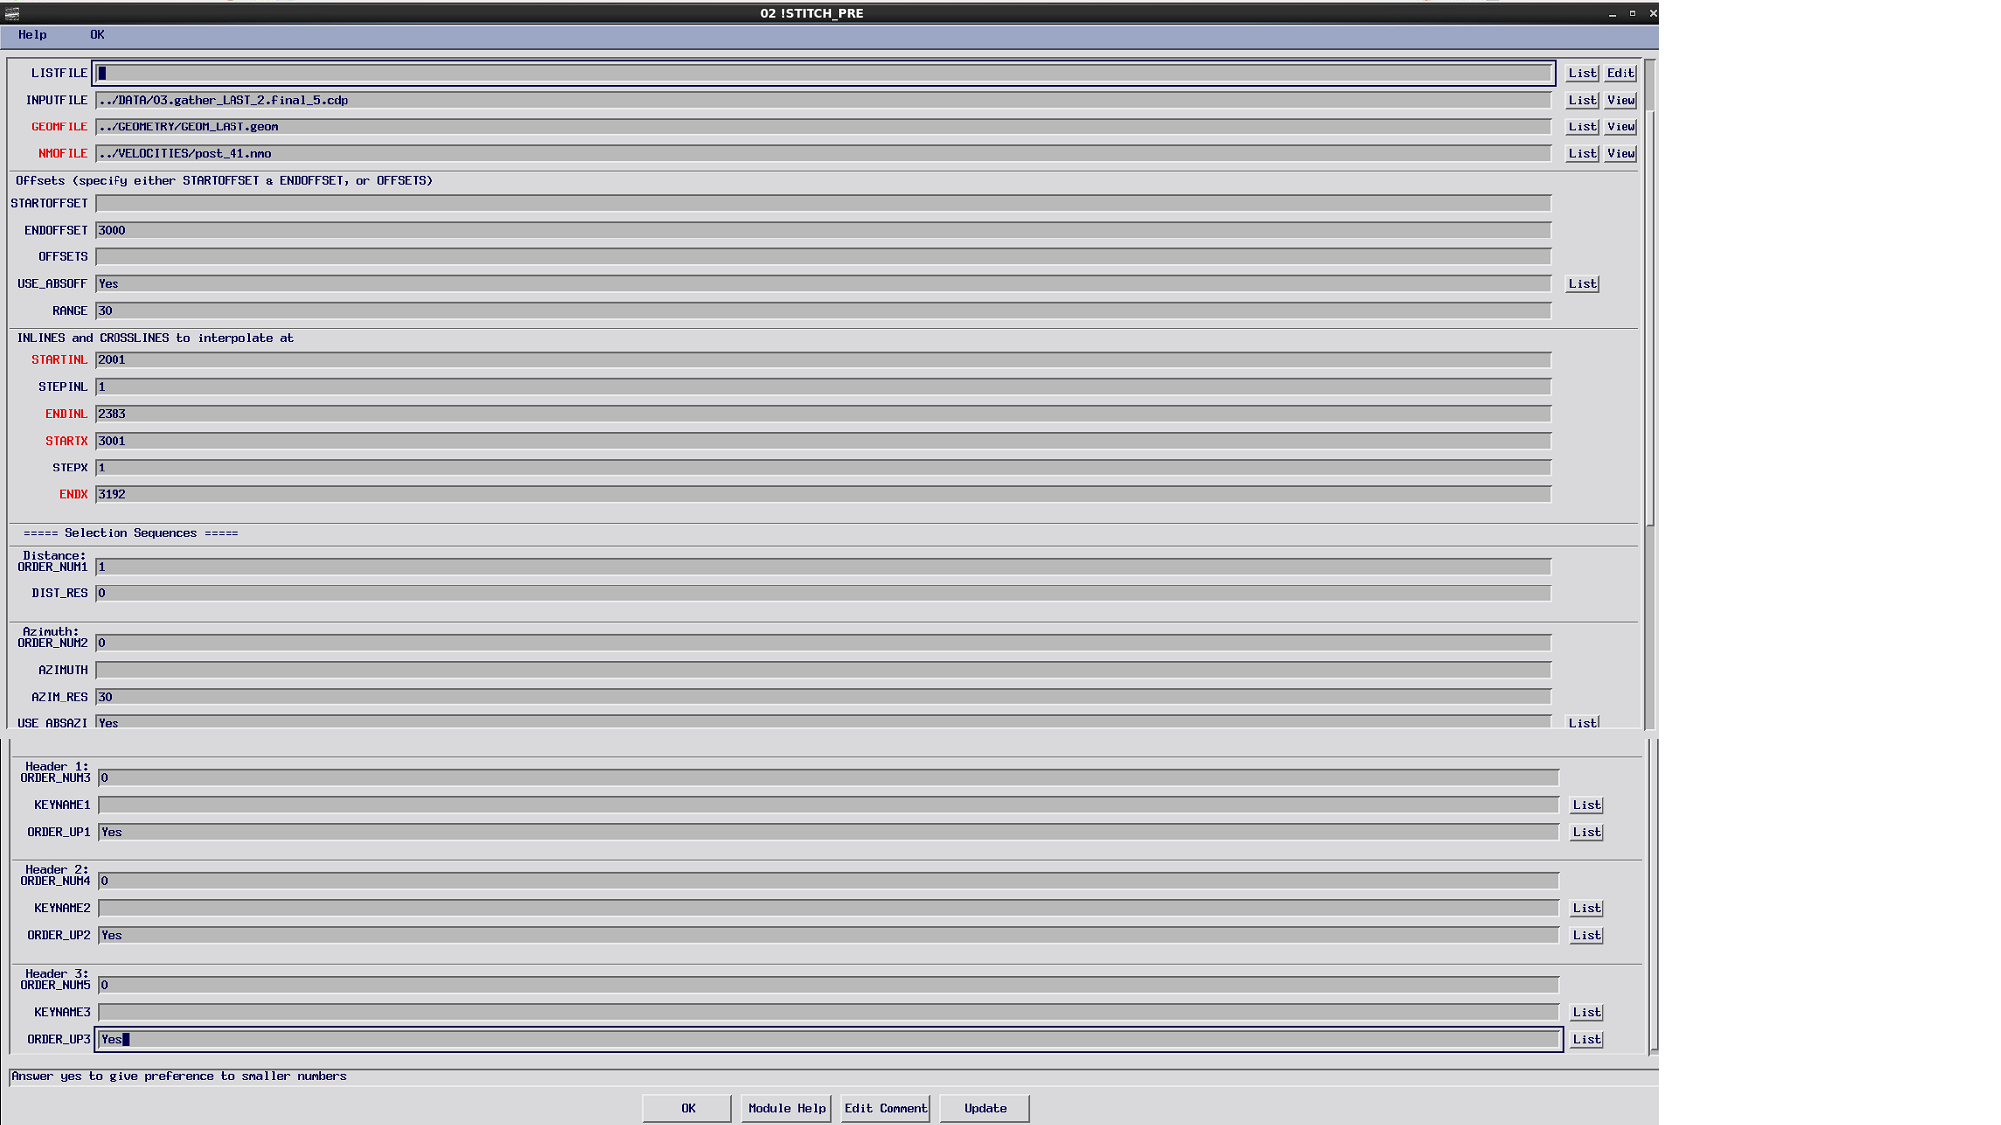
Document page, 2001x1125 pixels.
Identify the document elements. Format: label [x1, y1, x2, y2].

text_box [0, 0, 1659, 1125]
